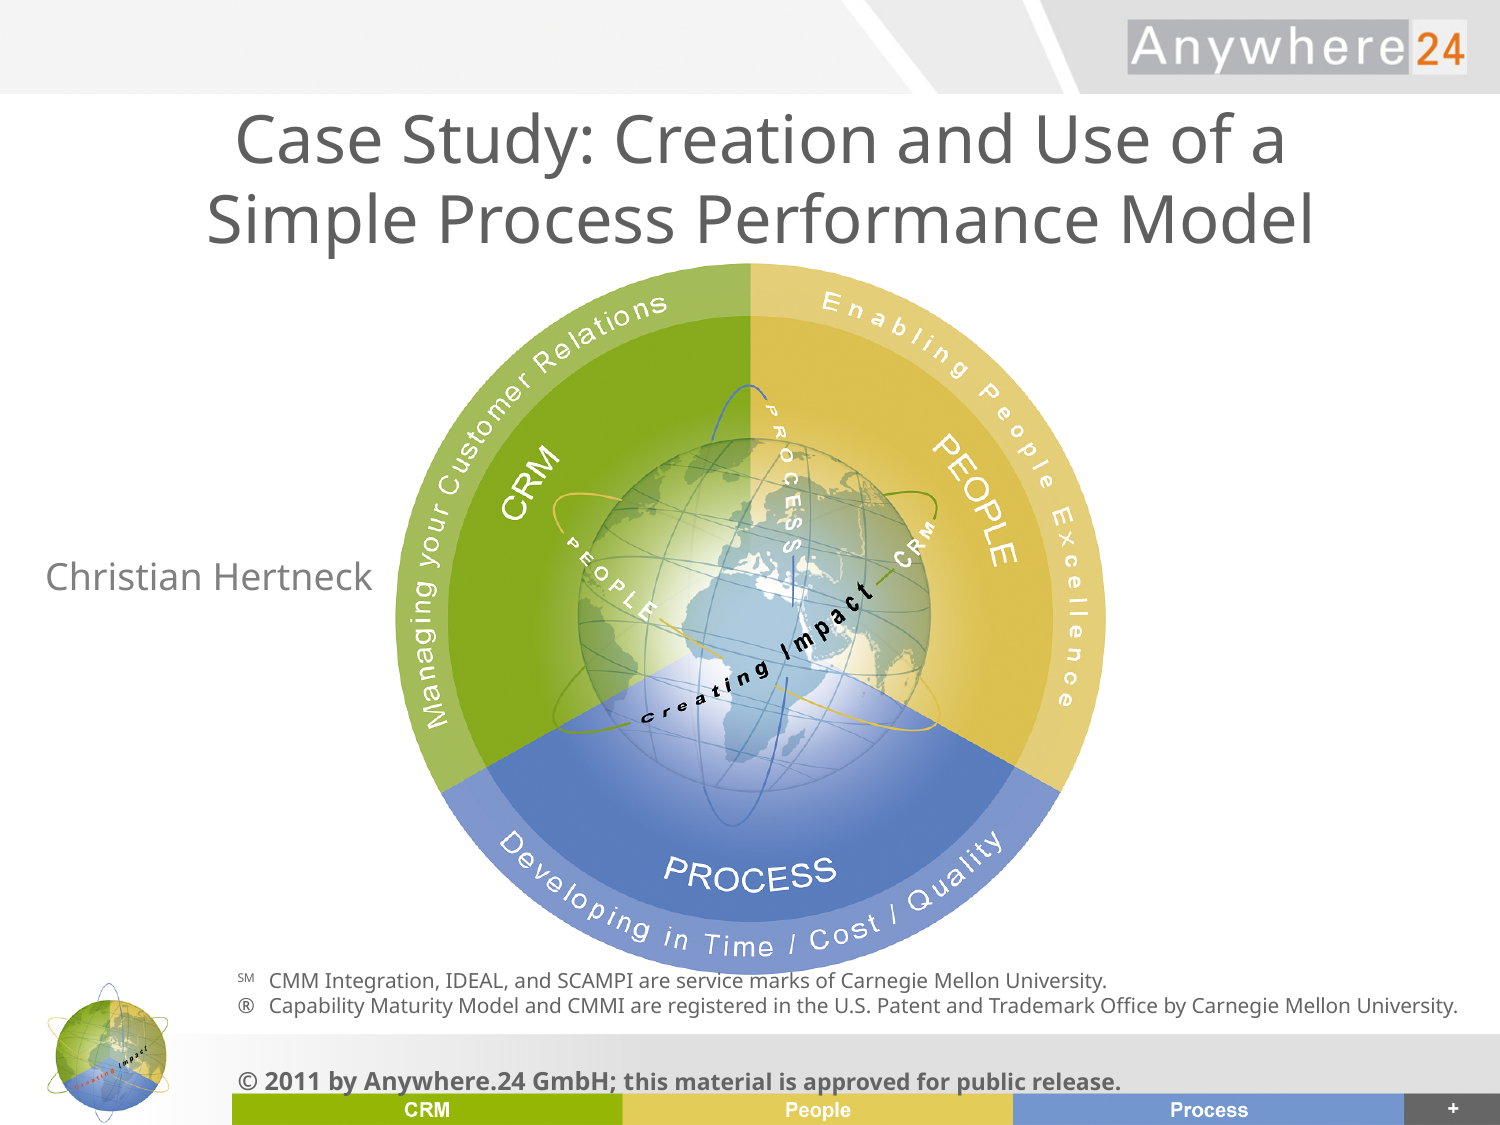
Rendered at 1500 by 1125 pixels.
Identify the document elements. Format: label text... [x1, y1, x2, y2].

text_box Christian Hertneck [30, 550, 388, 606]
text_box © 2011 by Anywhere.24 GmbH; this material is approved for public release. [237, 1025, 1438, 1106]
picture [0, 0, 1500, 94]
text_box SM CMM Integration, IDEAL, and SCAMPI are service marks of Carnegie Mellon University. ® Capability Maturity Model and CMMI are registered in the U.S. Patent and Trademark Office by Carnegie Mellon University. [237, 967, 1464, 1018]
picture [0, 983, 1500, 1125]
picture [375, 243, 1125, 967]
title Case Study: Creation and Use of a Simple Process Performance Model [111, 125, 1412, 230]
